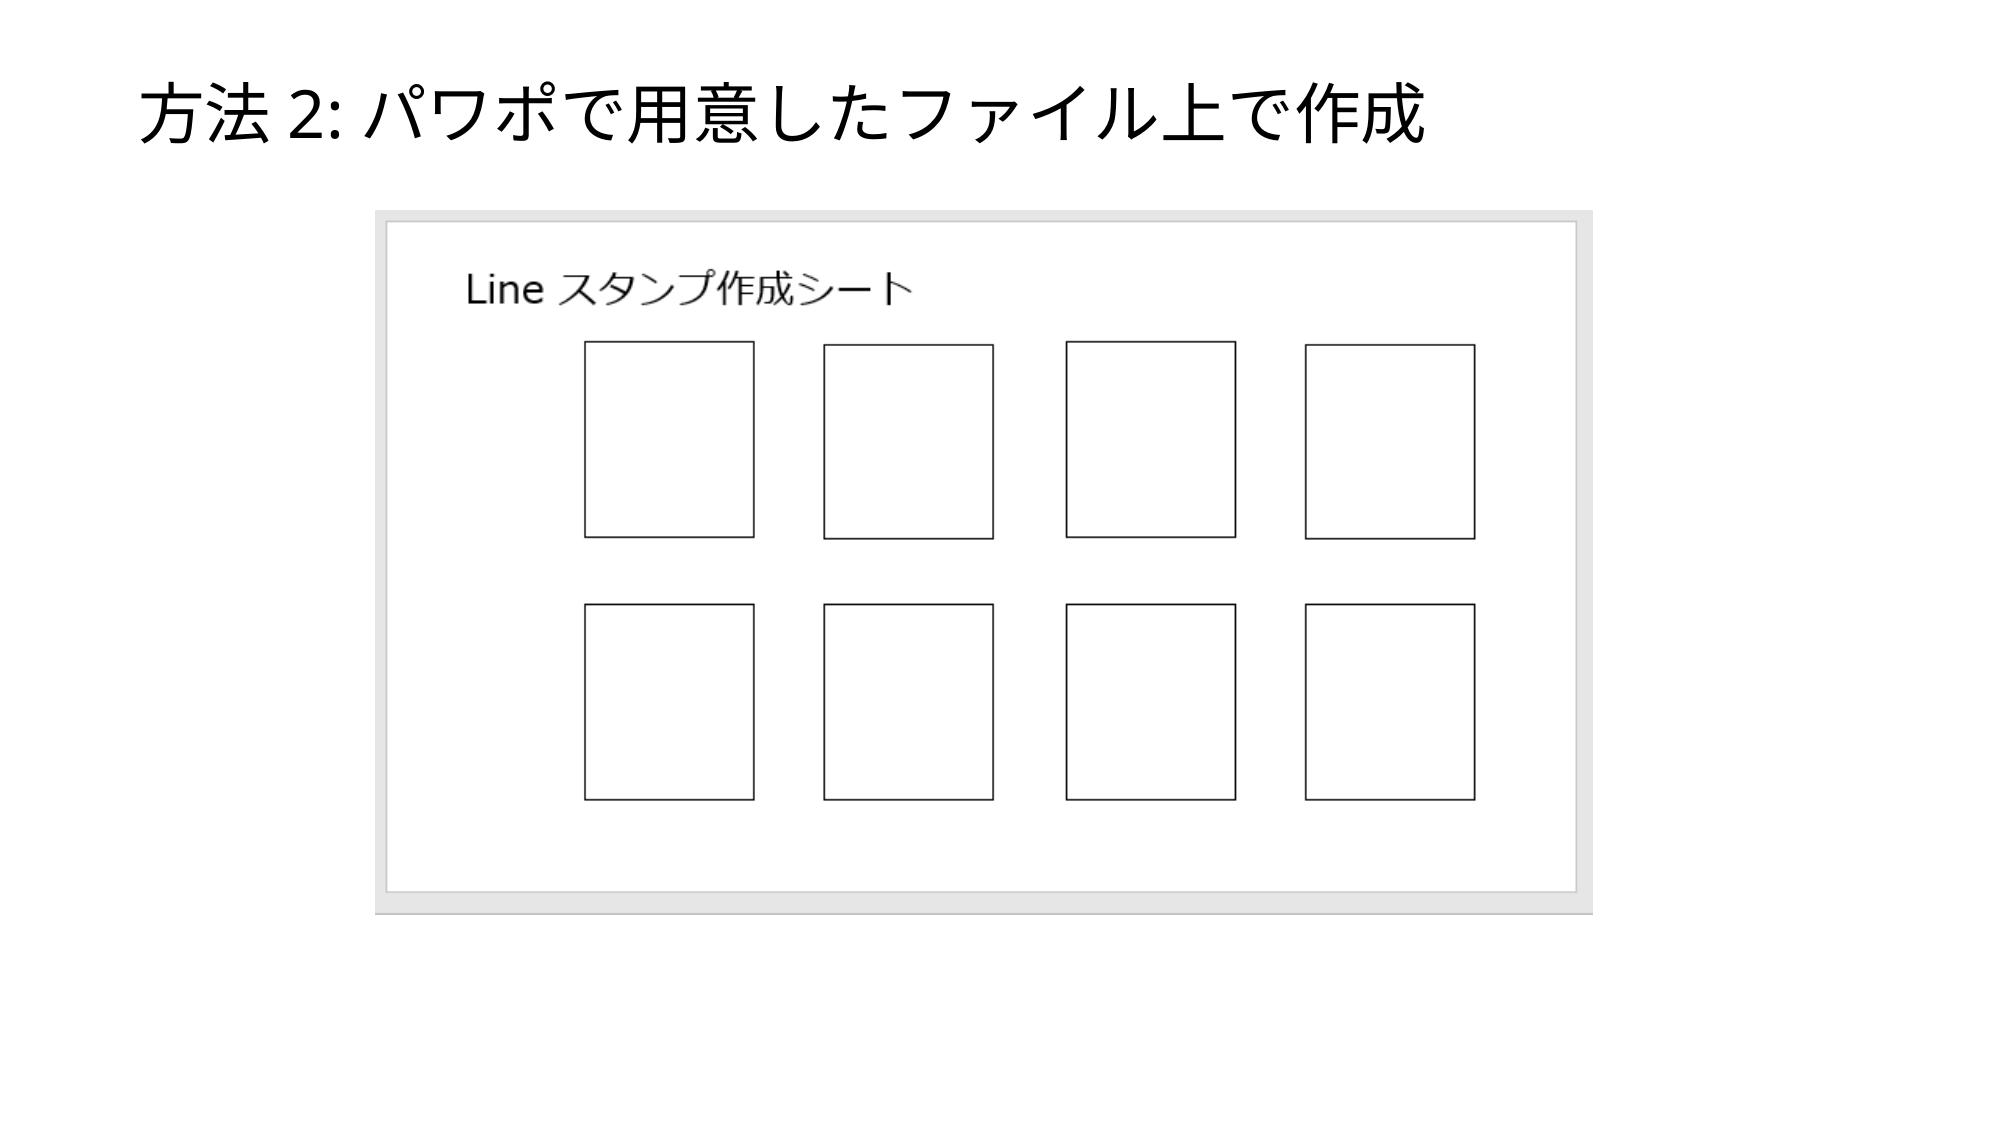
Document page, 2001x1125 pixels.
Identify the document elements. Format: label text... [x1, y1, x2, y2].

text_box 方法2:パワポで用意したファイル上で作成 [123, 64, 1566, 160]
picture [375, 210, 1593, 915]
